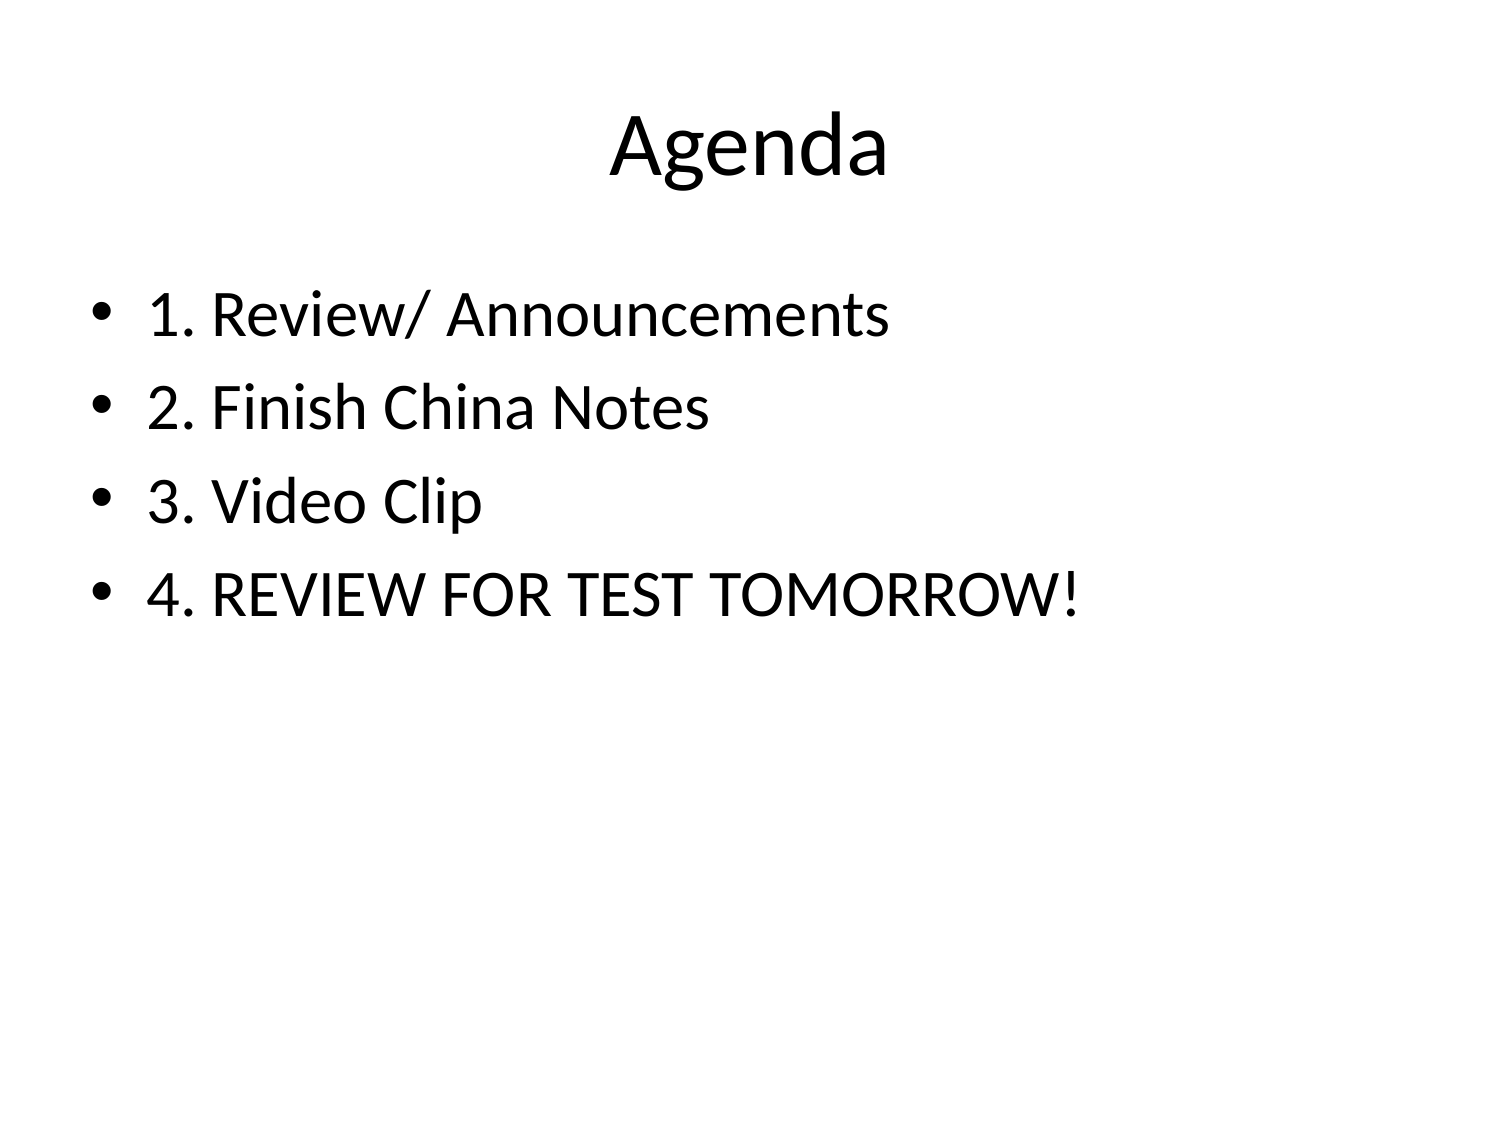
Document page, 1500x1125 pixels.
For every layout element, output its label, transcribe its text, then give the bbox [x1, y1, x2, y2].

title Agenda [75, 45, 1425, 233]
list 1. Review/ Announcements 2. Finish China Notes 3. Video Clip 4. REVIEW FOR TEST TOMORROW! [75, 262, 1425, 1005]
